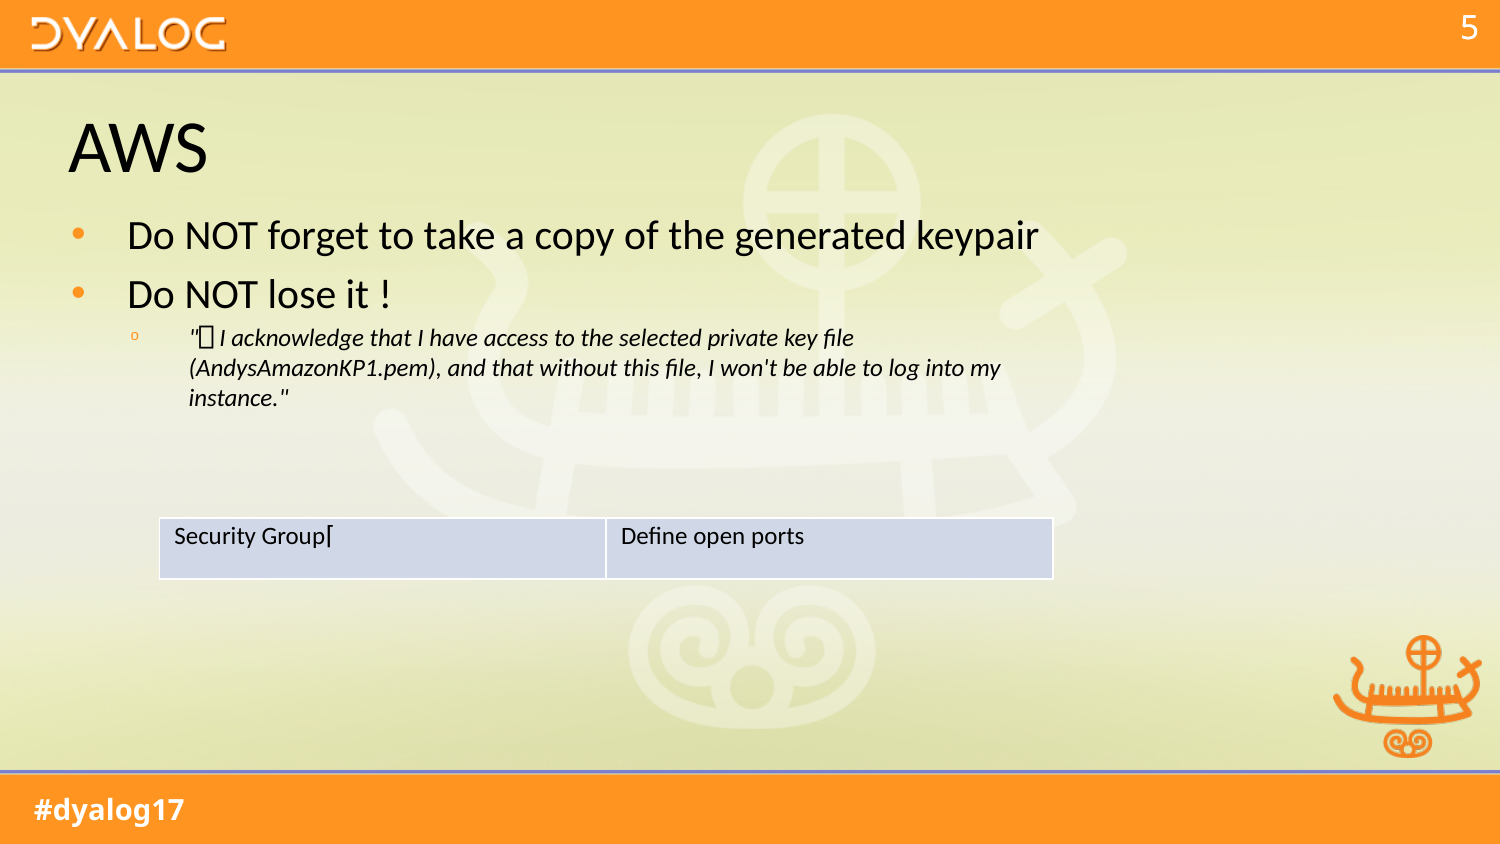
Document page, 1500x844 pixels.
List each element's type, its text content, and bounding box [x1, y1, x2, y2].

table_header Security Group⌈ [160, 519, 605, 578]
title AWS [53, 94, 1425, 192]
table_header Define open ports [607, 519, 1052, 578]
picture [0, 0, 1500, 844]
list Do NOT forget to take a copy of the generated keypair Do NOT lose it ! "⎕ I acknowledge that I have access to the selected private key file (AndysAmazonKP1.pem), and that without this file, I won't be able to log into my instance." [56, 200, 1069, 758]
